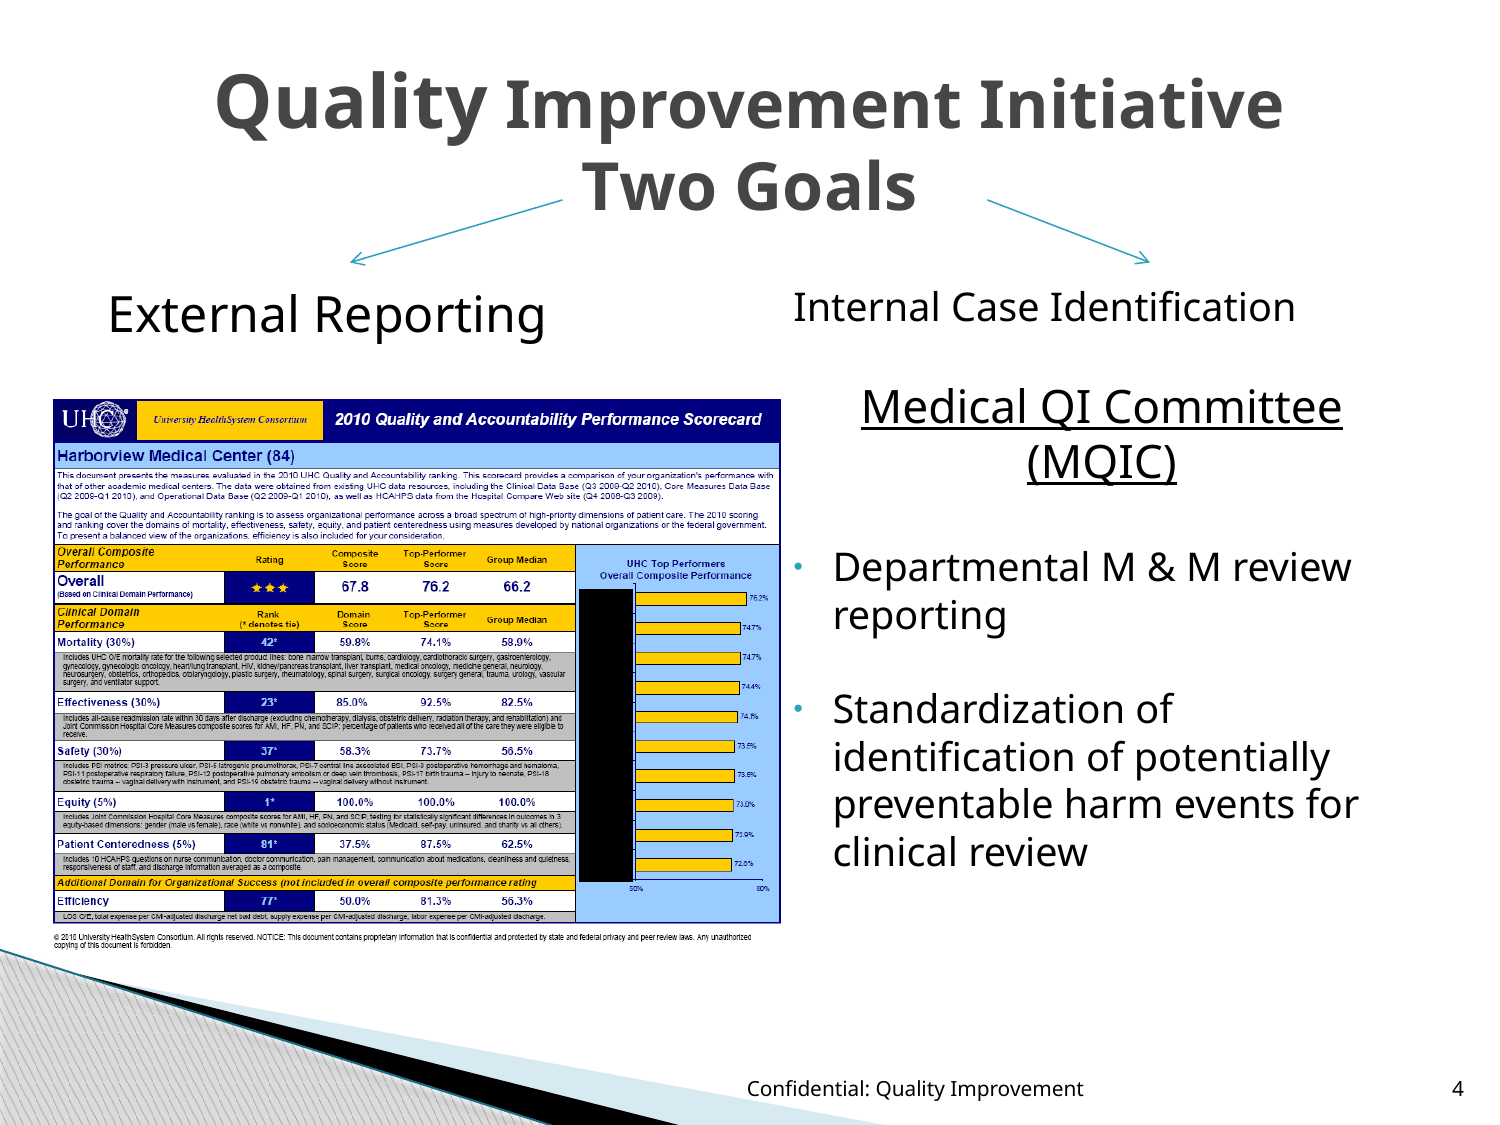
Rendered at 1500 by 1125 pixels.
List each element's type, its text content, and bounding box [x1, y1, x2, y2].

slide_number 4 [1418, 1051, 1479, 1112]
list Internal Case Identification Medical QI Committee (MQIC) Departmental M & M review reporting Standardization of identification of potentially preventable harm events for clinical review [761, 275, 1425, 884]
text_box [987, 199, 1151, 263]
footer Confidential: Quality Improvement [718, 1051, 1105, 1112]
picture [49, 399, 785, 951]
list External Reporting [75, 275, 738, 399]
title Quality Improvement Initiative Two Goals [75, 44, 1425, 233]
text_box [349, 199, 563, 263]
